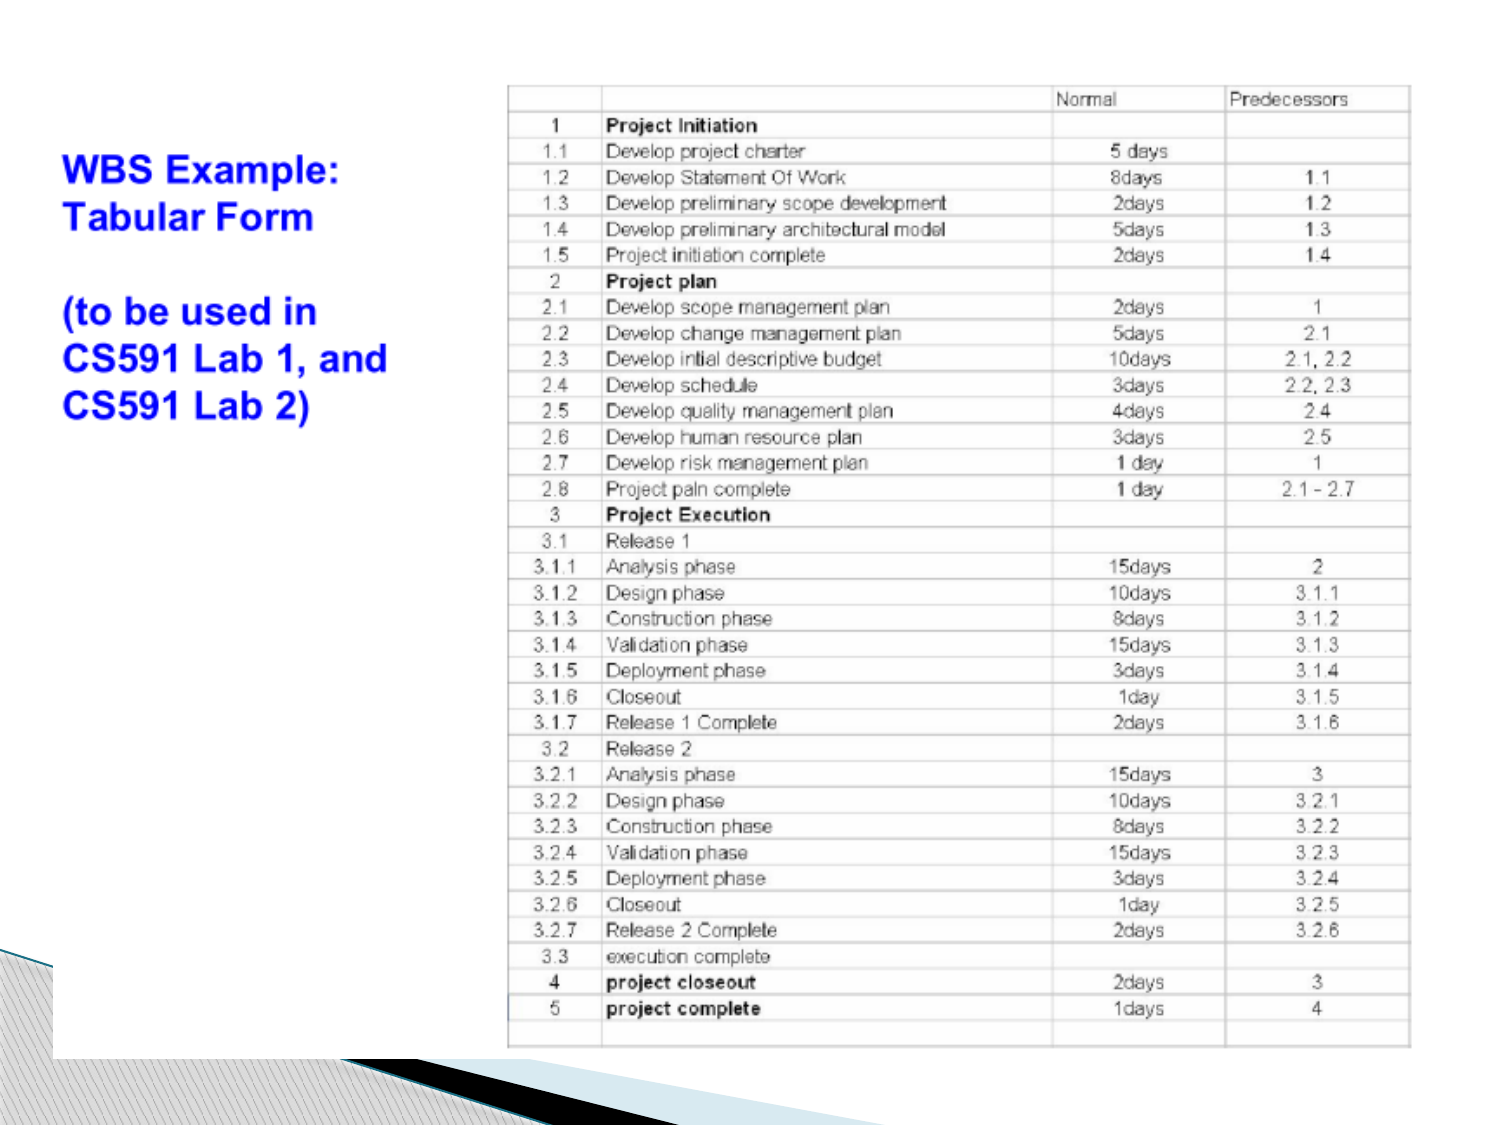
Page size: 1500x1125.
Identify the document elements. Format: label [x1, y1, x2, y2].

picture [53, 82, 1424, 1059]
